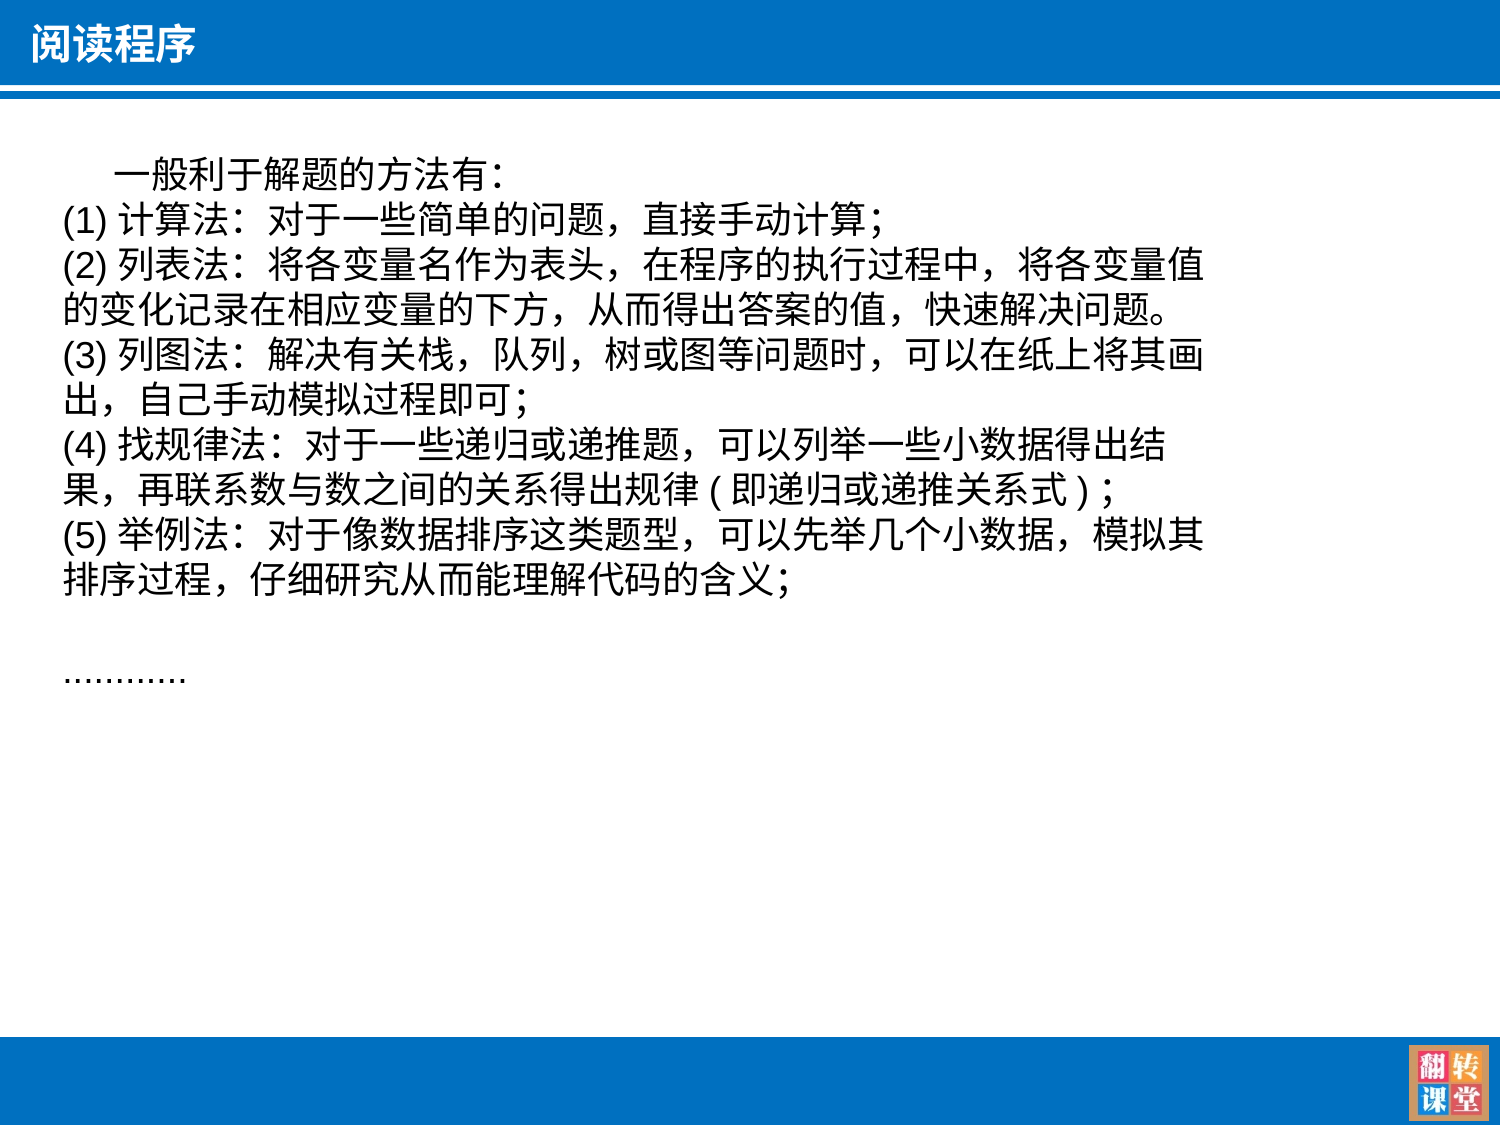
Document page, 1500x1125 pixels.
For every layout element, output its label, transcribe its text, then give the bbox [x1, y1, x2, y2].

picture [1409, 1045, 1489, 1121]
text_box [0, 91, 1500, 99]
text_box 一般利于解题的方法有： (1)计算法：对于一些简单的问题，直接手动计算； (2)列表法：将各变量名作为表头，在程序的执行过程中，将各变量值的变化记录在相应变量的下方，从而得出答案的值，快速解决问题。 (3)列图法：解决有关栈，队列，树或图等问题时，可以在纸上将其画出，自己手动模拟过程即可； (4)找规律法：对于一些递归或递推题，可以列举一些小数据得出结果，再联系数与数之间的关系得出规律(即递归或递推关系式)； (5)举例法：对于像数据排序这类题型，可以先举几个小数据，模拟其排序过程，仔细研究从而能理解代码的含义； ............ [47, 143, 1249, 698]
text_box [0, 0, 1500, 86]
text_box [0, 1036, 1500, 1125]
text_box 阅读程序 [15, 10, 776, 76]
